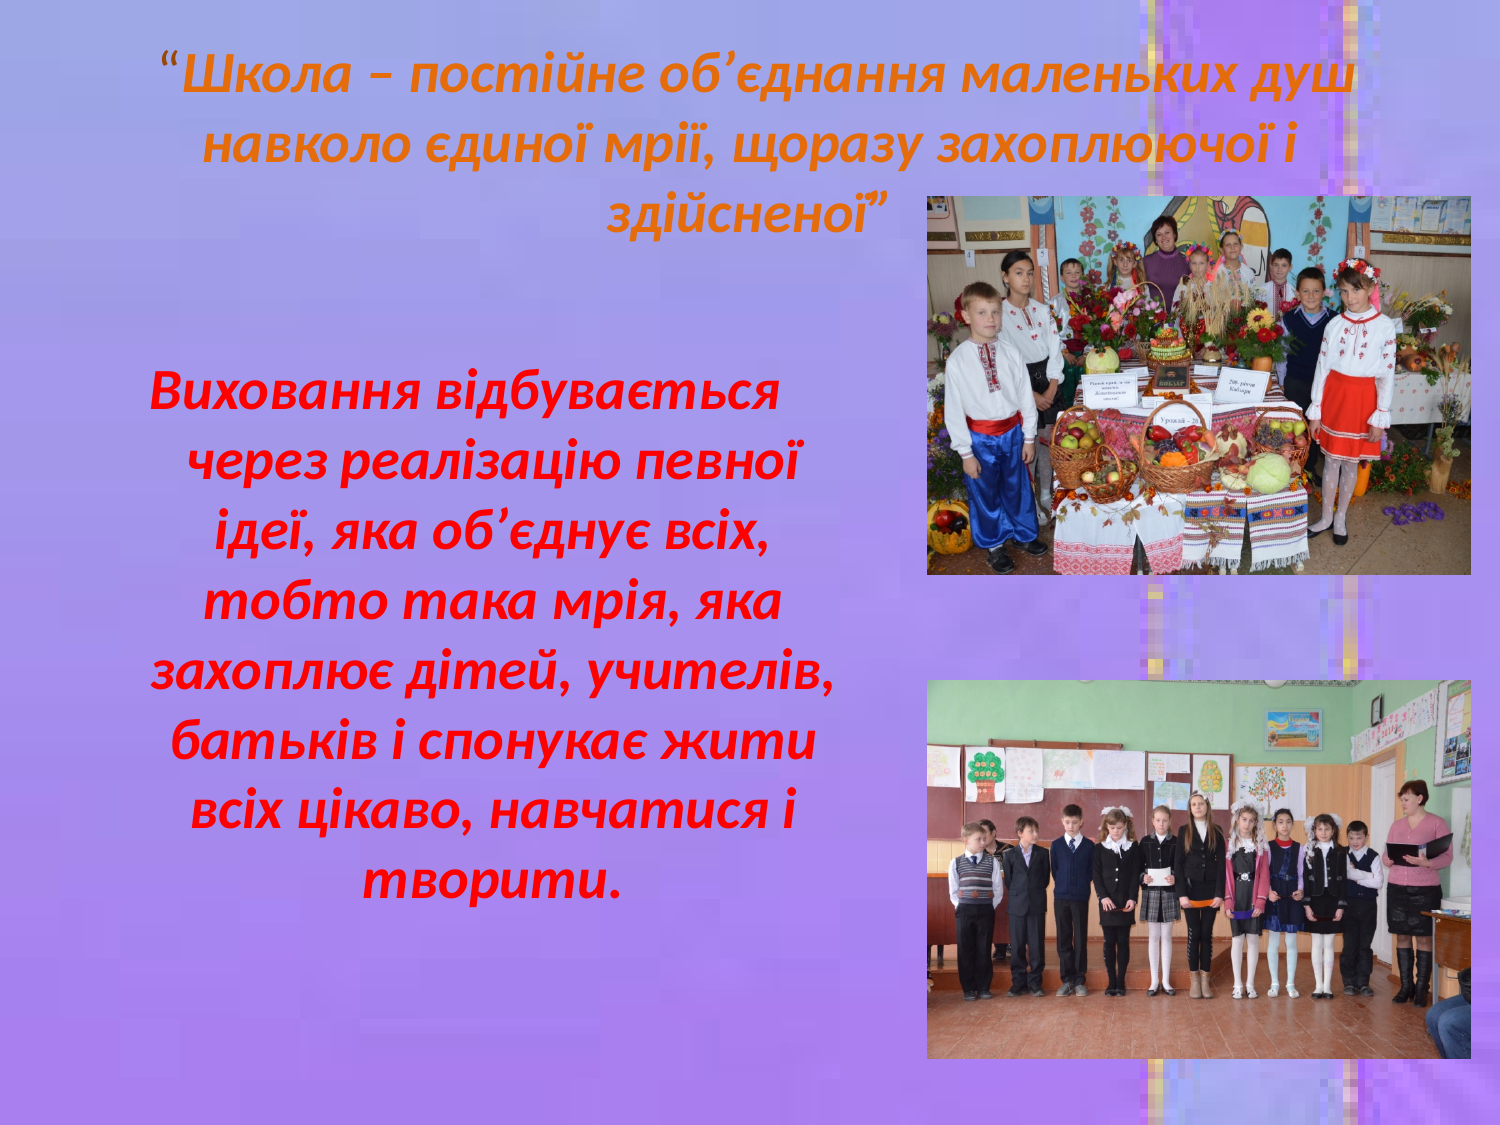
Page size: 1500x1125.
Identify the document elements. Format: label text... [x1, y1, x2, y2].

title “Школа – постійне об’єднання маленьких душ навколо єдиної мрії, щоразу захоплюючої і здійсненої” [75, 45, 1425, 233]
picture [926, 196, 1471, 576]
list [926, 680, 1471, 1059]
list Виховання відбувається через реалізацію певної ідеї, яка об’єднує всіх, тобто така мрія, яка захоплює дітей, учителів, батьків і спонукає жити всіх цікаво, навчатися і творити. [75, 262, 856, 1005]
